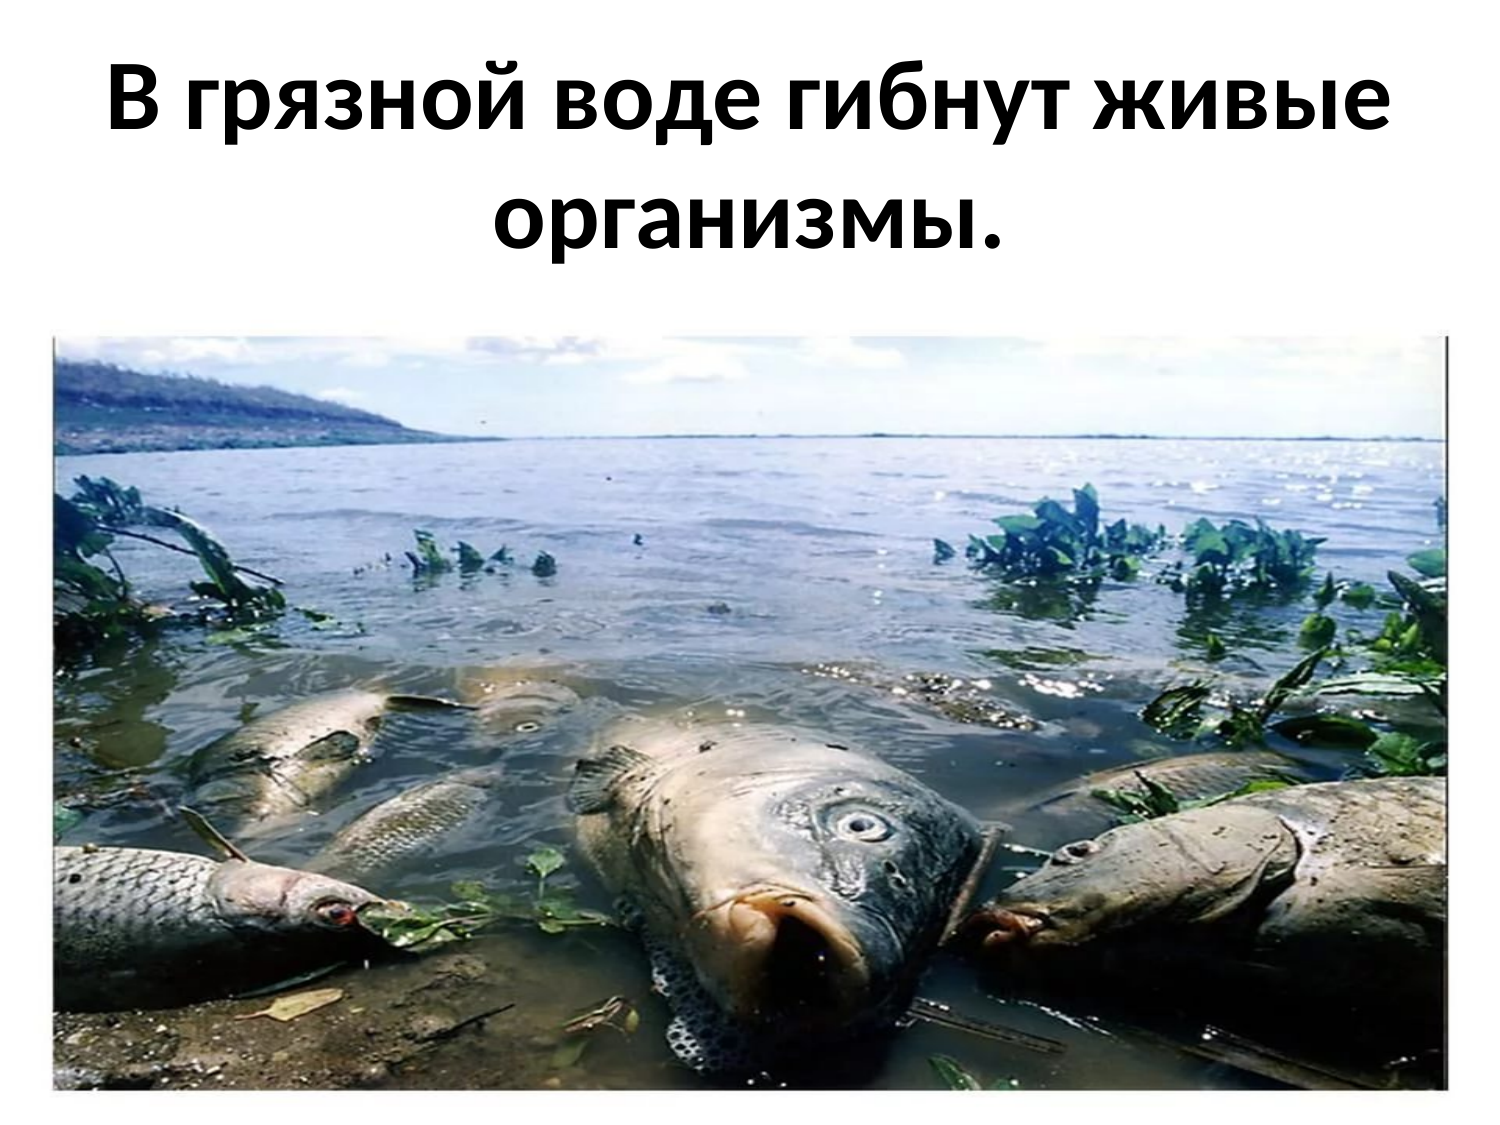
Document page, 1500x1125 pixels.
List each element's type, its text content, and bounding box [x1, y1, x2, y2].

title В грязной воде гибнут живые организмы. [0, 42, 1500, 256]
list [0, 302, 1500, 1125]
